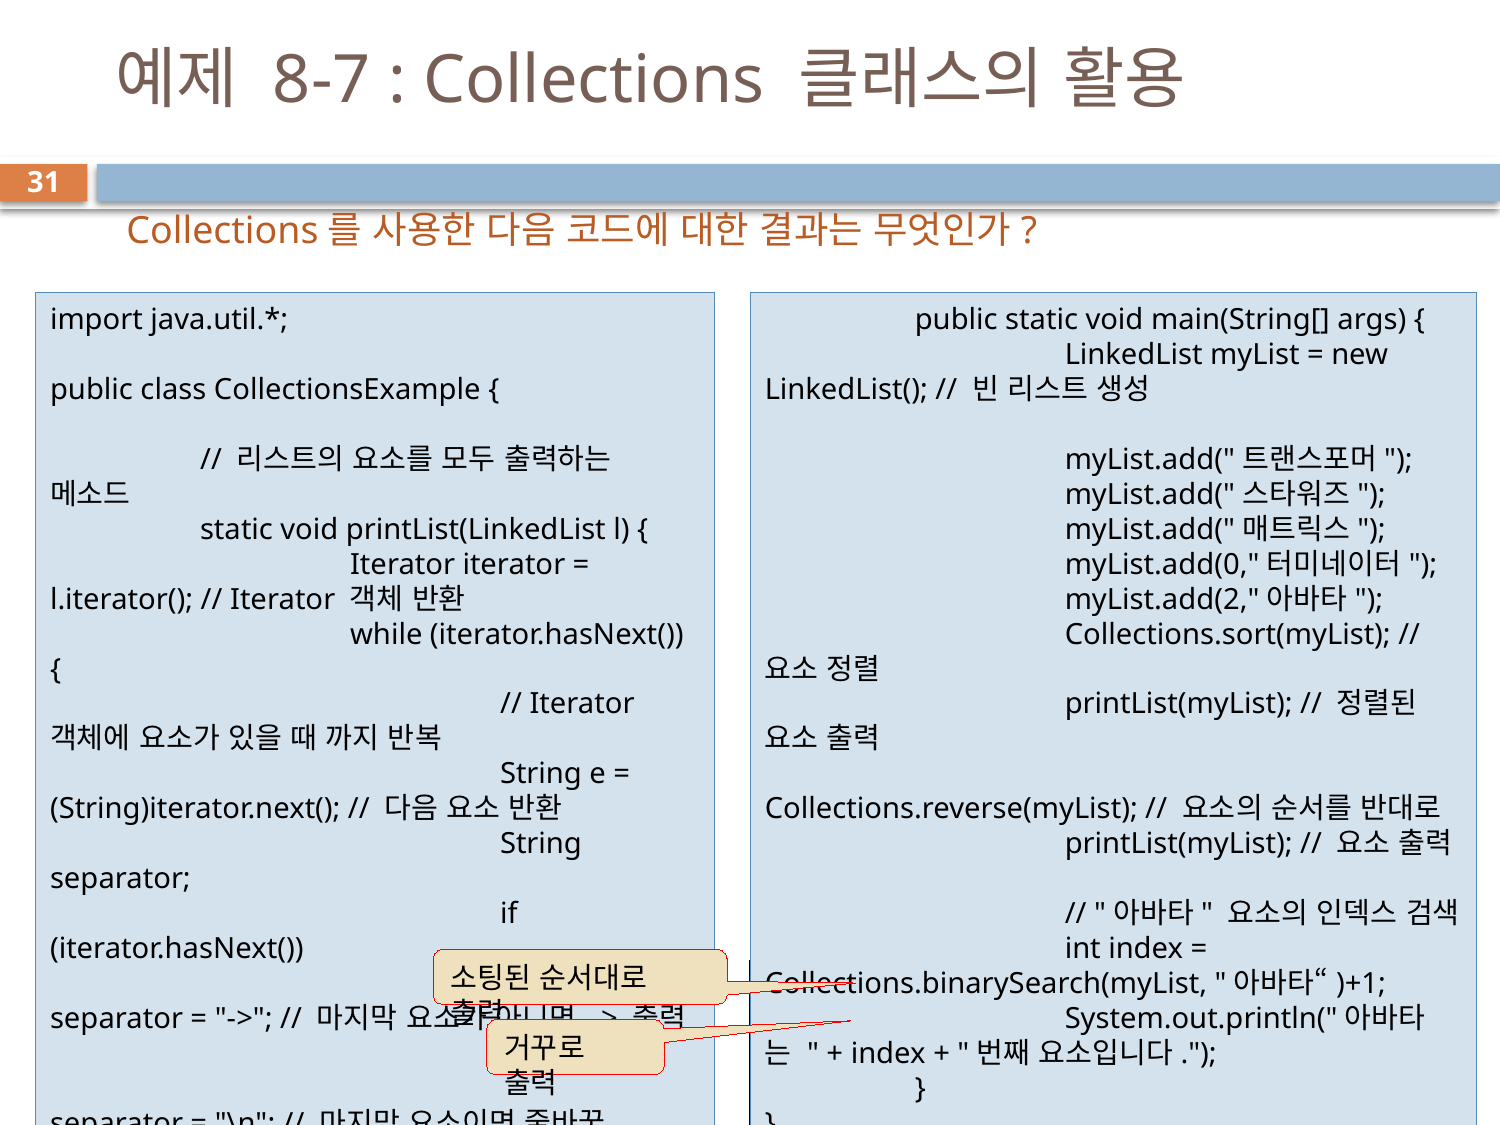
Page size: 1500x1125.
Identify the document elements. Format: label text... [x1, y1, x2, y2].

text_box public static void main(String[] args) { LinkedList myList = new LinkedList(); // 빈 리스트 생성 myList.add("트랜스포머"); myList.add("스타워즈"); myList.add("매트릭스"); myList.add(0,"터미네이터"); myList.add(2,"아바타"); Collections.sort(myList); // 요소 정렬 printList(myList); // 정렬된 요소 출력 Collections.reverse(myList); // 요소의 순서를 반대로 printList(myList); // 요소 출력 // "아바타" 요소의 인덱스 검색 int index = Collections.binarySearch(myList, "아바타“)+1; System.out.println("아바타는 " + index + "번째 요소입니다."); } } [750, 292, 1477, 1125]
text_box 거꾸로 출력 [486, 1019, 851, 1075]
text_box Collections를 사용한 다음 코드에 대한 결과는 무엇인가? [111, 199, 1053, 259]
slide_number 31 [0, 162, 88, 203]
title 예제 8-7 : Collections 클래스의 활용 [100, 75, 1438, 153]
text_box 소팅된 순서대로 출력 [433, 949, 856, 1005]
text_box [0, 0, 1500, 75]
text_box import java.util.*; public class CollectionsExample { // 리스트의 요소를 모두 출력하는 메소드 static void printList(LinkedList l) { Iterator iterator = l.iterator(); // Iterator 객체 반환 while (iterator.hasNext()) { // Iterator 객체에 요소가 있을 때 까지 반복 String e = (String)iterator.next(); // 다음 요소 반환 String separator; if (iterator.hasNext()) separator = "->"; // 마지막 요소가 아니면 -> 출력 else separator = "\n"; // 마지막 요소이면 줄바꿈 System.out.print(e+separator); } } [35, 292, 715, 1125]
